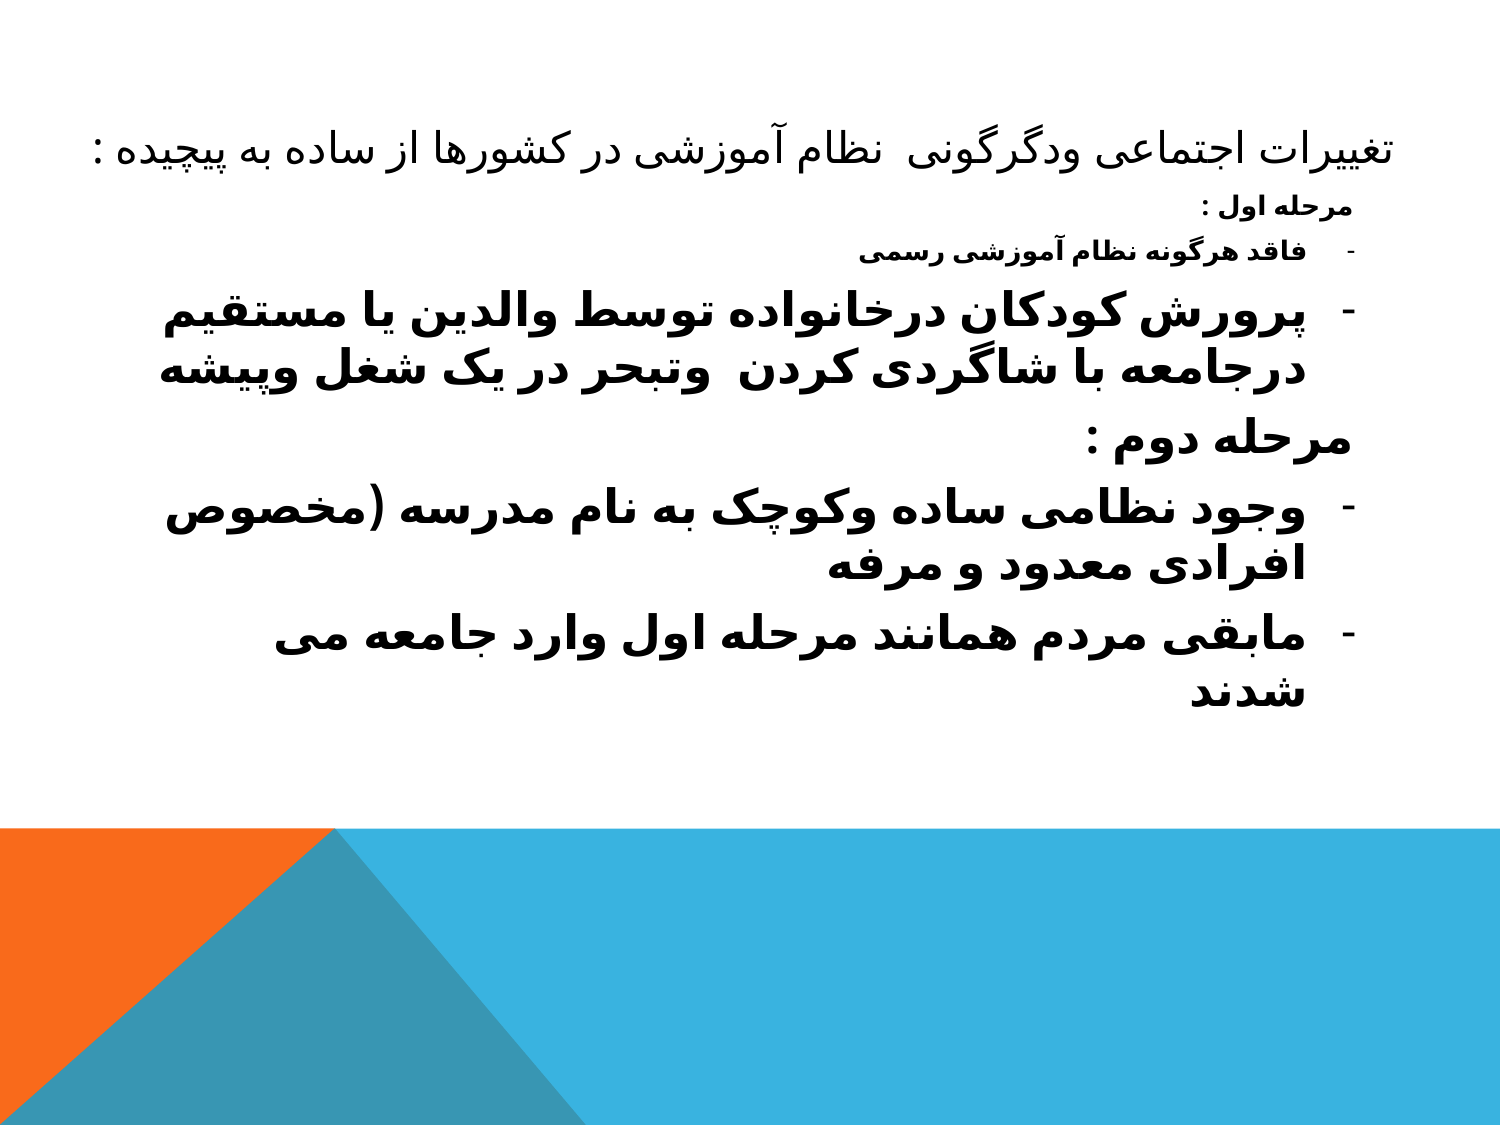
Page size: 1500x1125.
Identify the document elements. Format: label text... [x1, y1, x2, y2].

title تغییرات اجتماعی ودگرگونی نظام آموزشی در کشورها از ساده به پیچیده : [76, 90, 1427, 244]
list مرحله اول : فاقد هرگونه نظام آموزشی رسمی پرورش کودکان درخانواده توسط والدین یا مستقیم درجامعه با شاگردی کردن وتبحر در یک شغل وپیشه مرحله دوم : وجود نظامی ساده وکوچک به نام مدرسه (مخصوص افرادی معدود و مرفه مابقی مردم همانند مرحله اول وارد جامعه می شدند [135, 180, 1369, 768]
